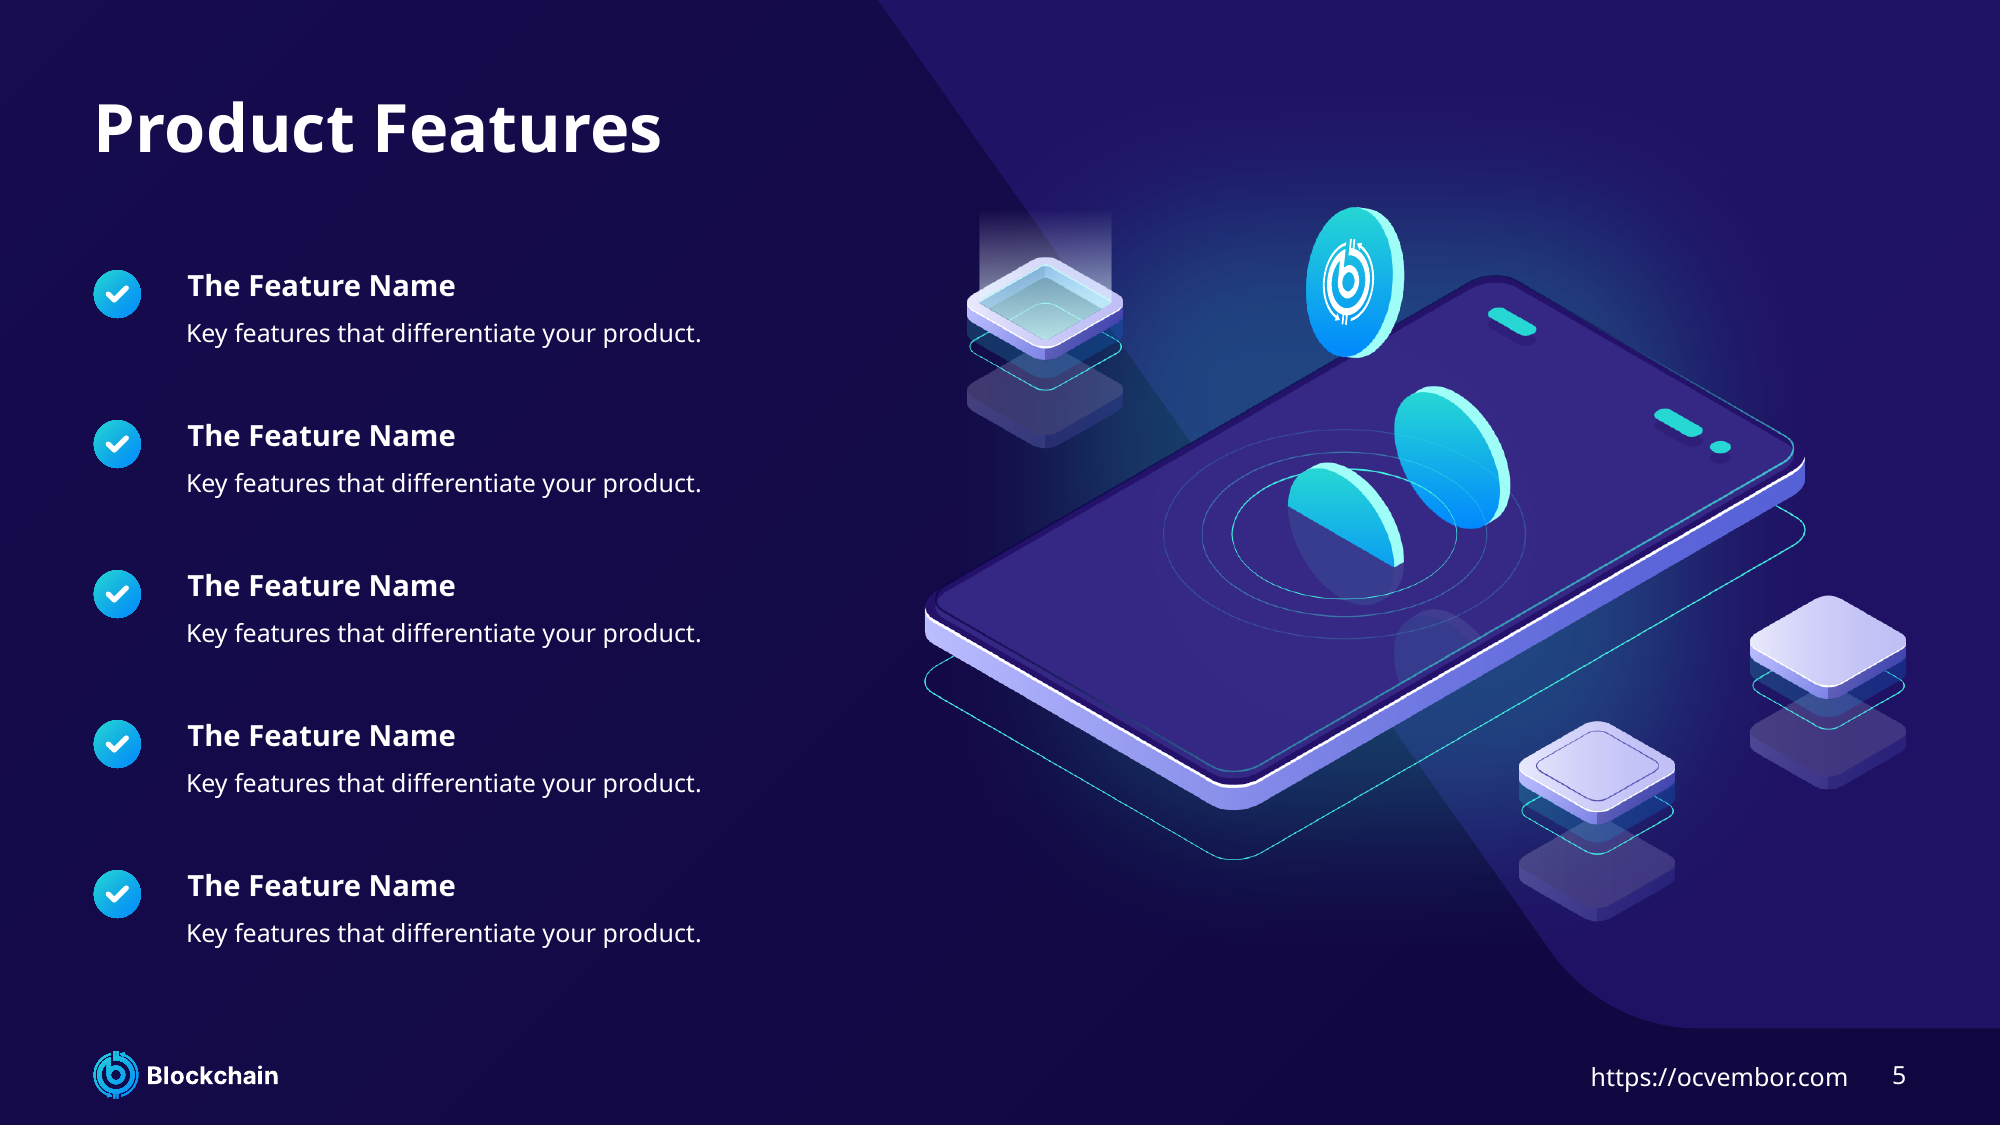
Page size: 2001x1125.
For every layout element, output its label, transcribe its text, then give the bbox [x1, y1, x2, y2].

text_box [93, 267, 822, 347]
picture [923, 207, 1906, 924]
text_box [93, 417, 822, 497]
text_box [93, 567, 823, 647]
title Product Features [93, 85, 1907, 162]
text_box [93, 717, 823, 797]
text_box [93, 867, 823, 947]
text_box [876, 0, 2000, 1030]
